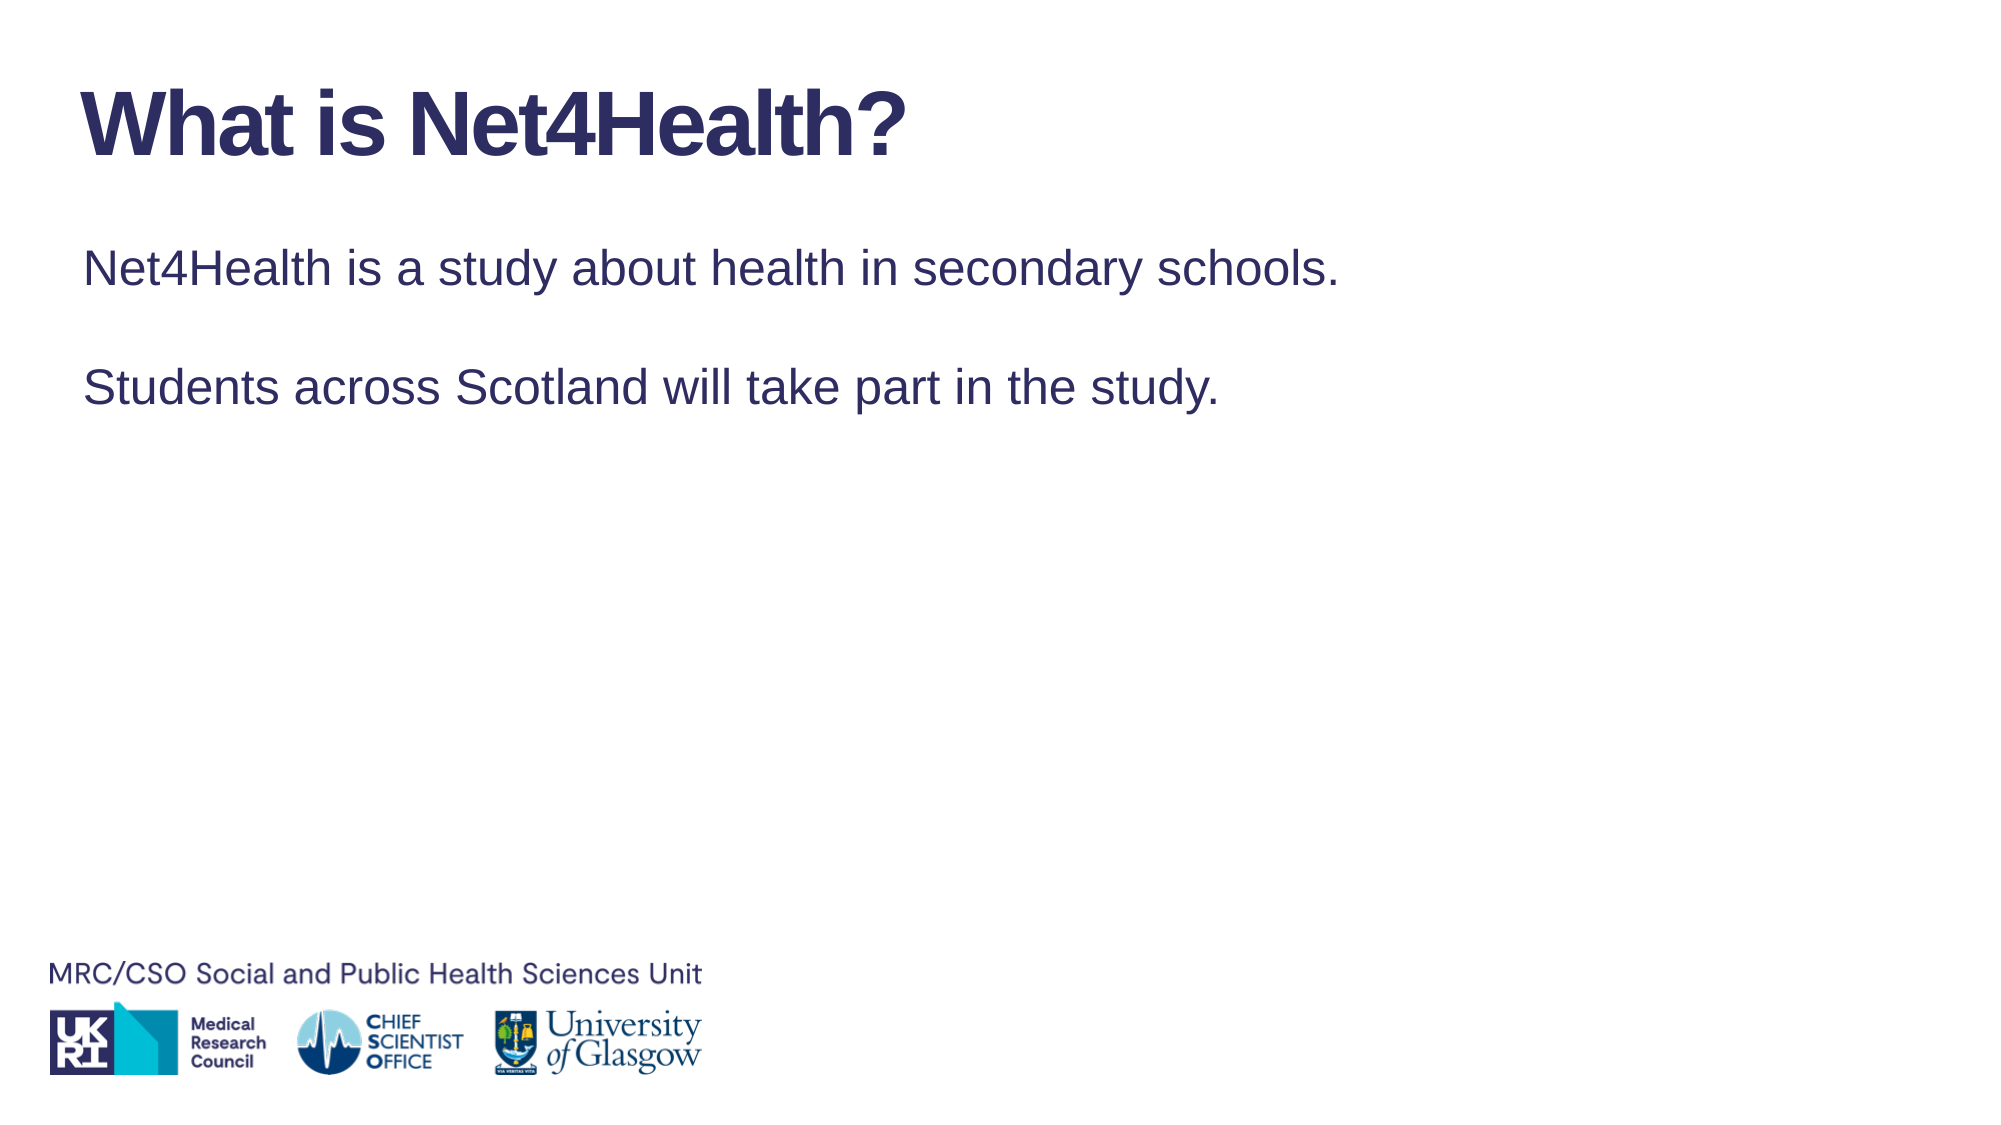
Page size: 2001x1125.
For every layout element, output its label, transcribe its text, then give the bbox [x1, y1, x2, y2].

text_box What is Net4Health? [66, 56, 1803, 182]
text_box Net4Health is a study about health in secondary schools. Students across Scotland will take part in the study. [68, 227, 1805, 423]
picture [50, 961, 702, 1075]
